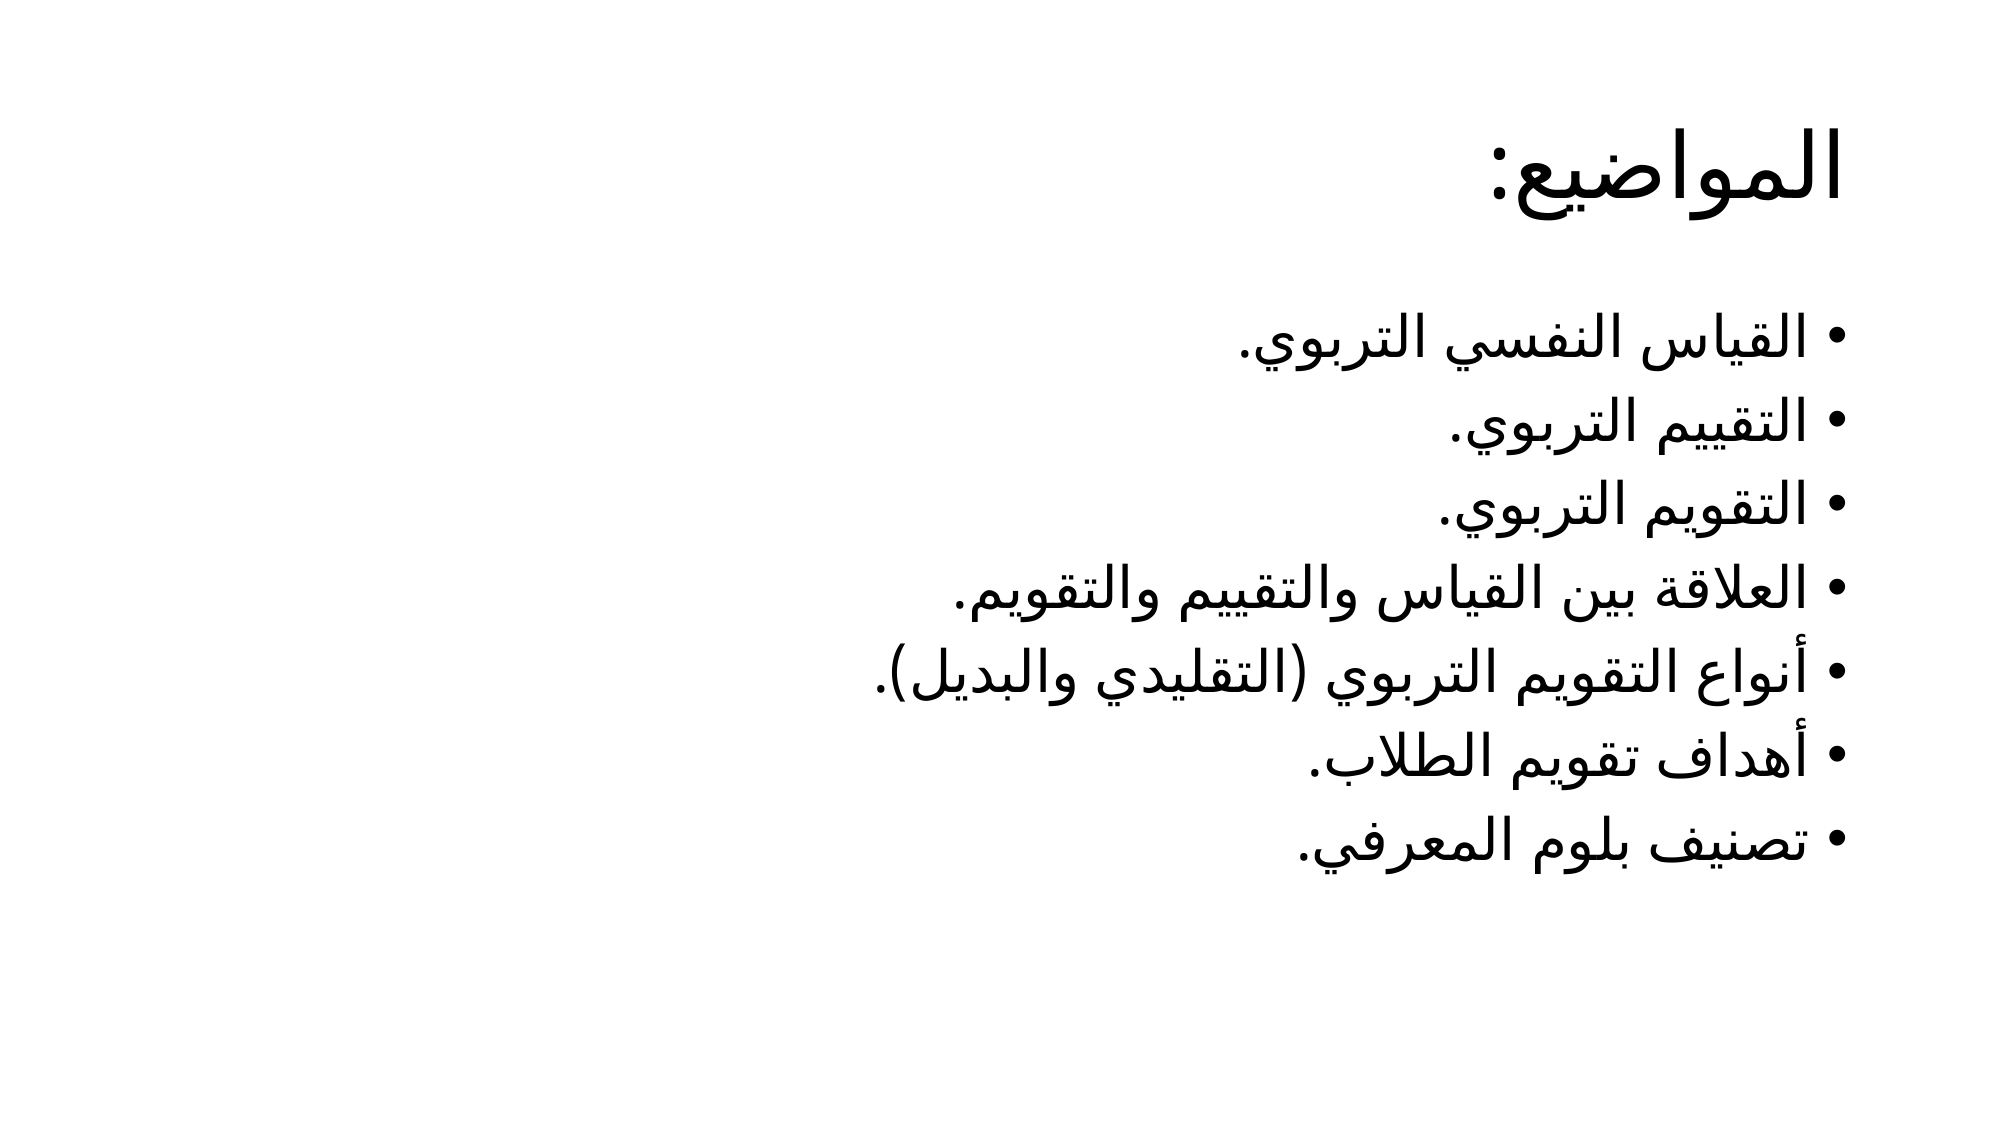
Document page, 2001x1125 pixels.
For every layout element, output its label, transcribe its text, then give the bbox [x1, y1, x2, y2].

list القياس النفسي التربوي. التقييم التربوي. التقويم التربوي. العلاقة بين القياس والتقييم والتقويم. أنواع التقويم التربوي (التقليدي والبديل). أهداف تقويم الطلاب. تصنيف بلوم المعرفي. [137, 299, 1863, 1014]
title المواضيع: [137, 59, 1863, 278]
